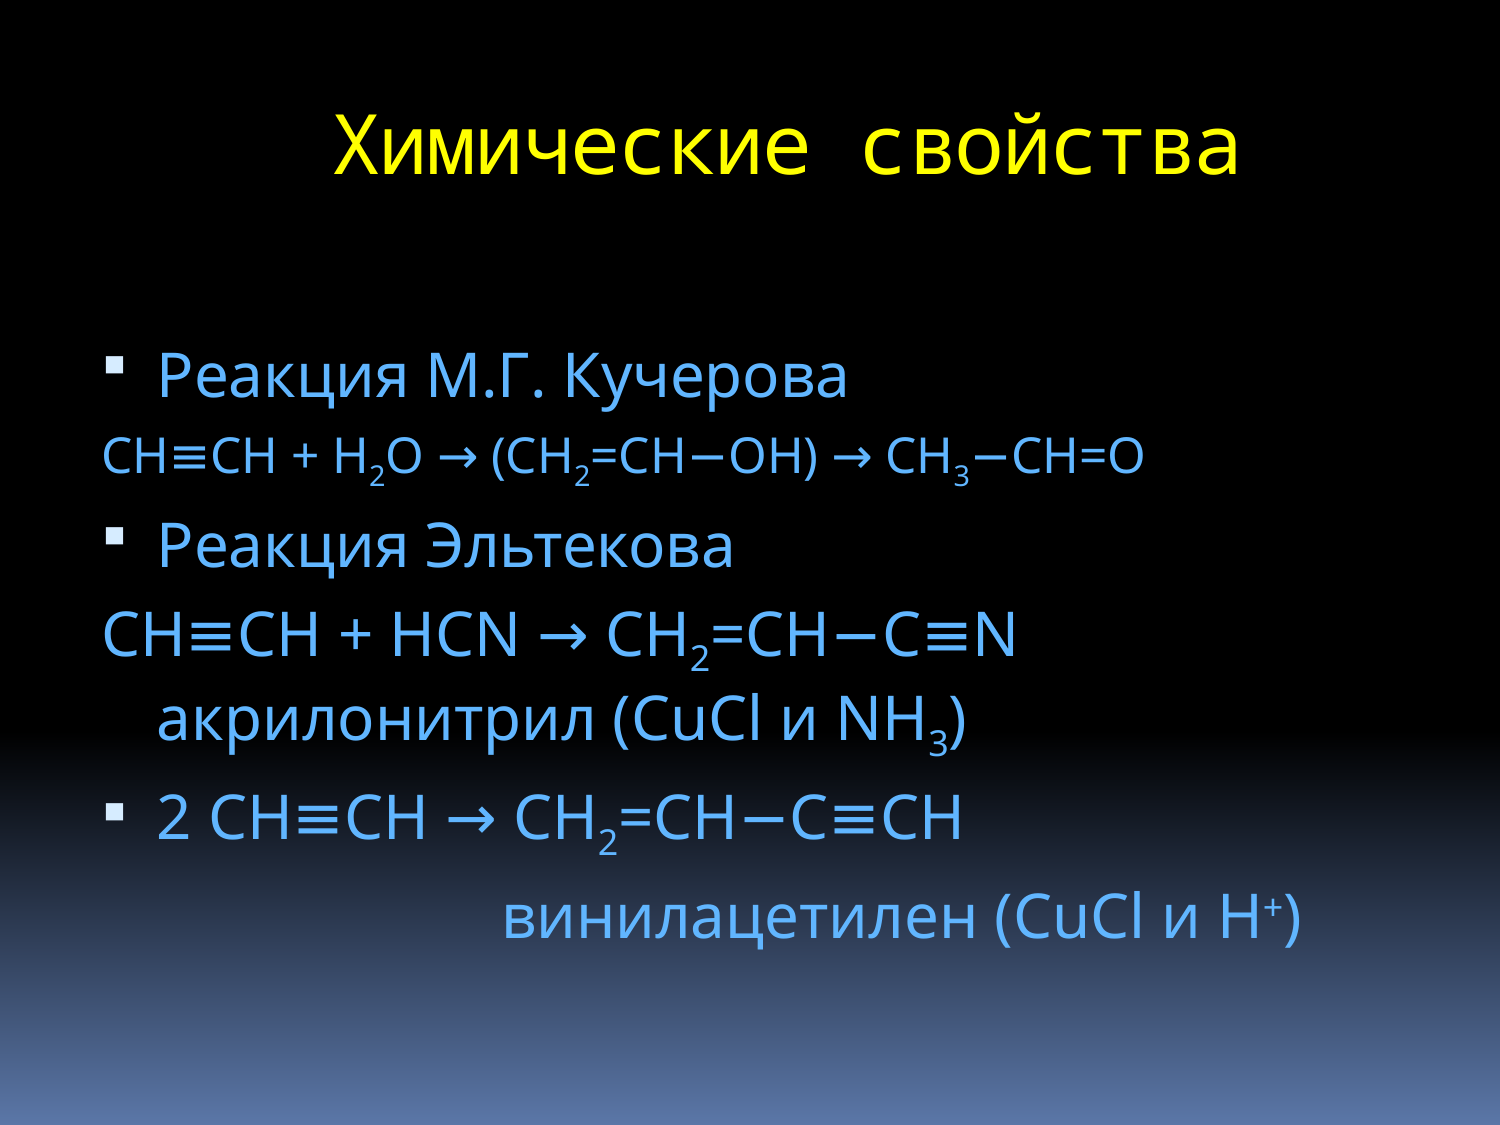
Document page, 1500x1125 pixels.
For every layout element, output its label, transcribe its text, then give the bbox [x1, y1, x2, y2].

title Химические свойства [150, 84, 1425, 235]
list Реакция М.Г. Кучерова CH≡CH + H2O → (CH2=CH−OH) → CH3−CH=O Реакция Эльтекова CH≡CH + HCN → CH2=CH−C≡N акрилонитрил (CuCl и NH3) 2 CH≡CH → CH2=CH−C≡CH винилацетилен (CuCl и H+) [74, 327, 1426, 1036]
